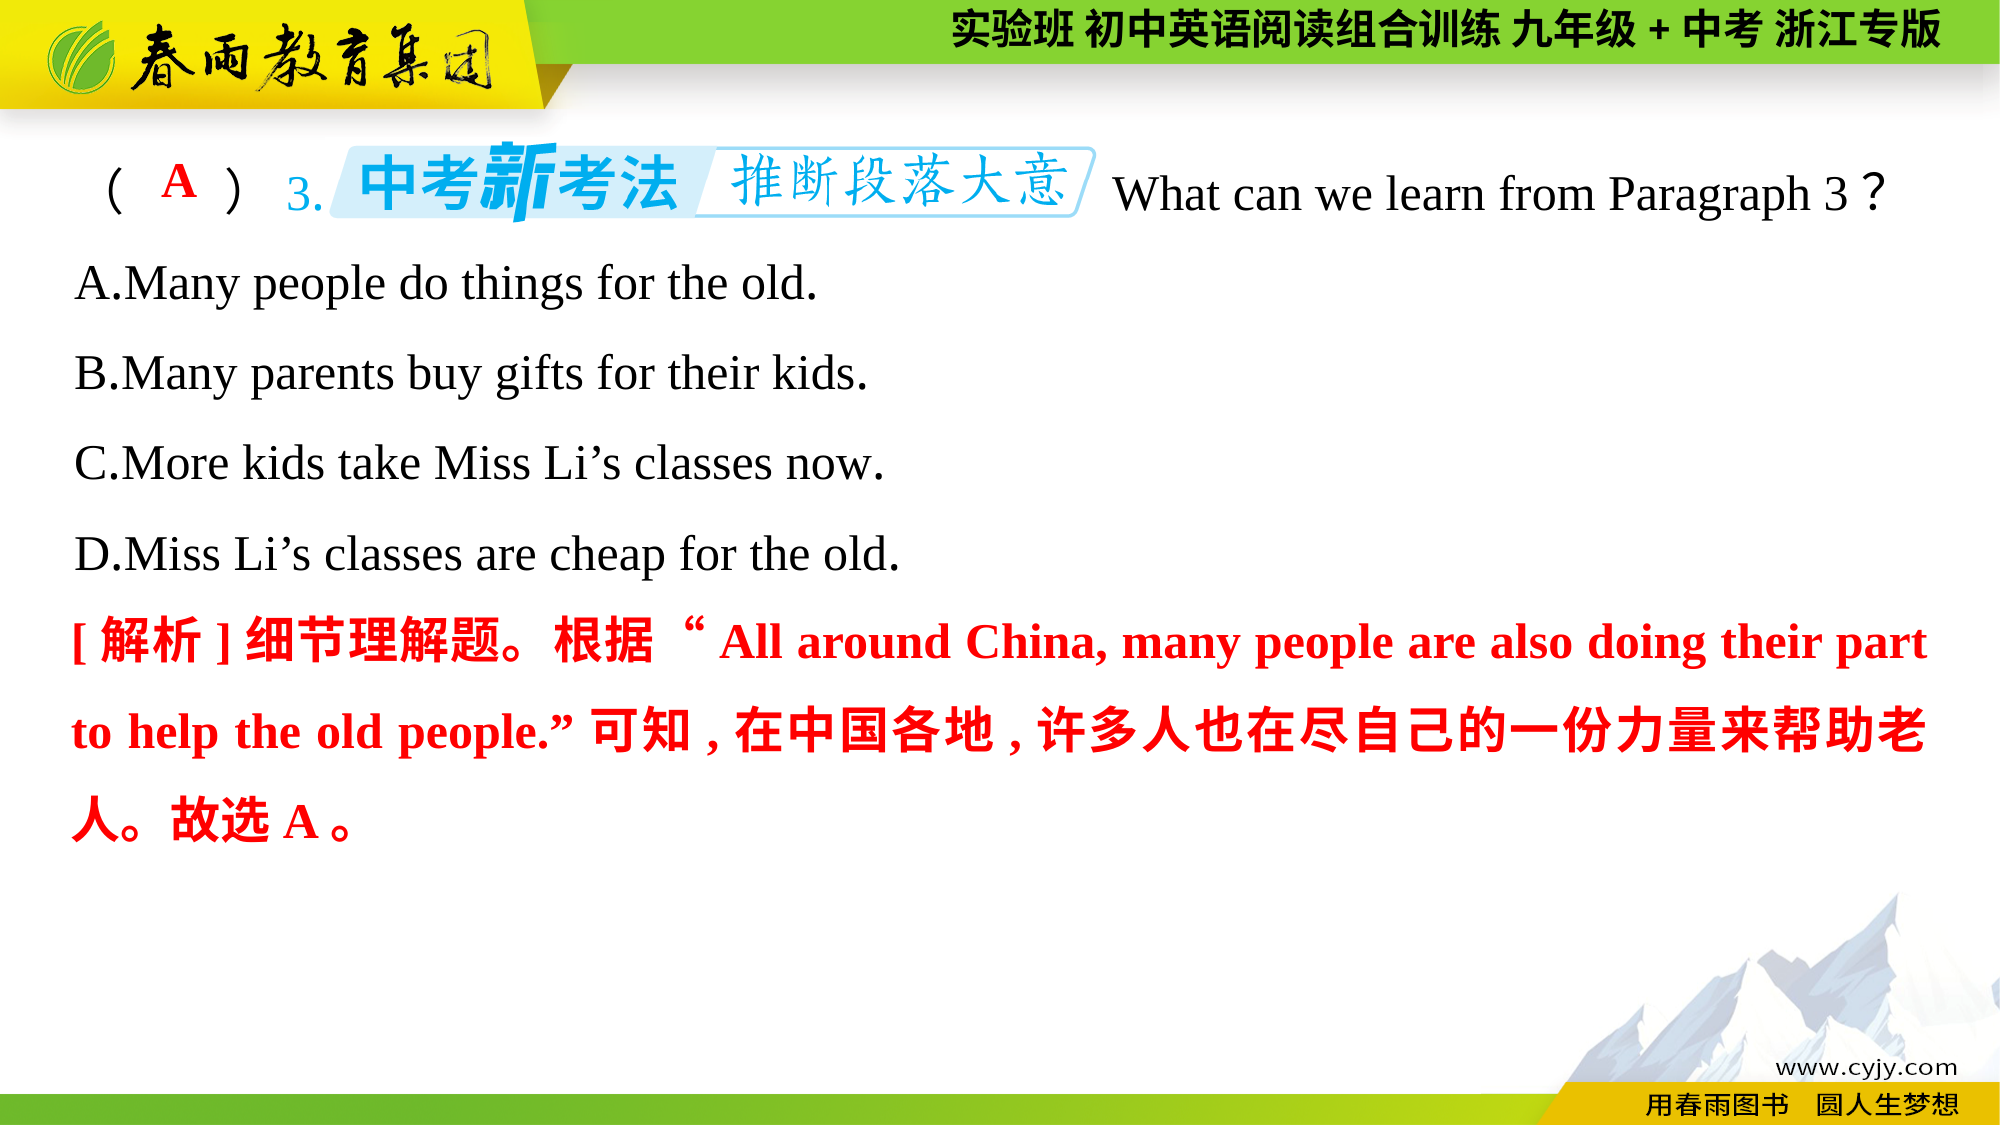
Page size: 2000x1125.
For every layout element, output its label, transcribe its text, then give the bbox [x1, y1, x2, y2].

text_box A [146, 140, 213, 215]
picture [0, 0, 2000, 1125]
text_box [解析]细节理解题。根据“All around China, many people are also doing their part to help the old people.”可知,在中国各地,许多人也在尽自己的一份力量来帮助老人。故选A。 [56, 571, 1944, 857]
list （ ）3. What can we learn from Paragraph 3？ A.Many people do things for the old. B.Many parents buy gifts for their kids. C.More kids take Miss Li’s classes now. D.Miss Li’s classes are cheap for the old. [59, 122, 1944, 571]
